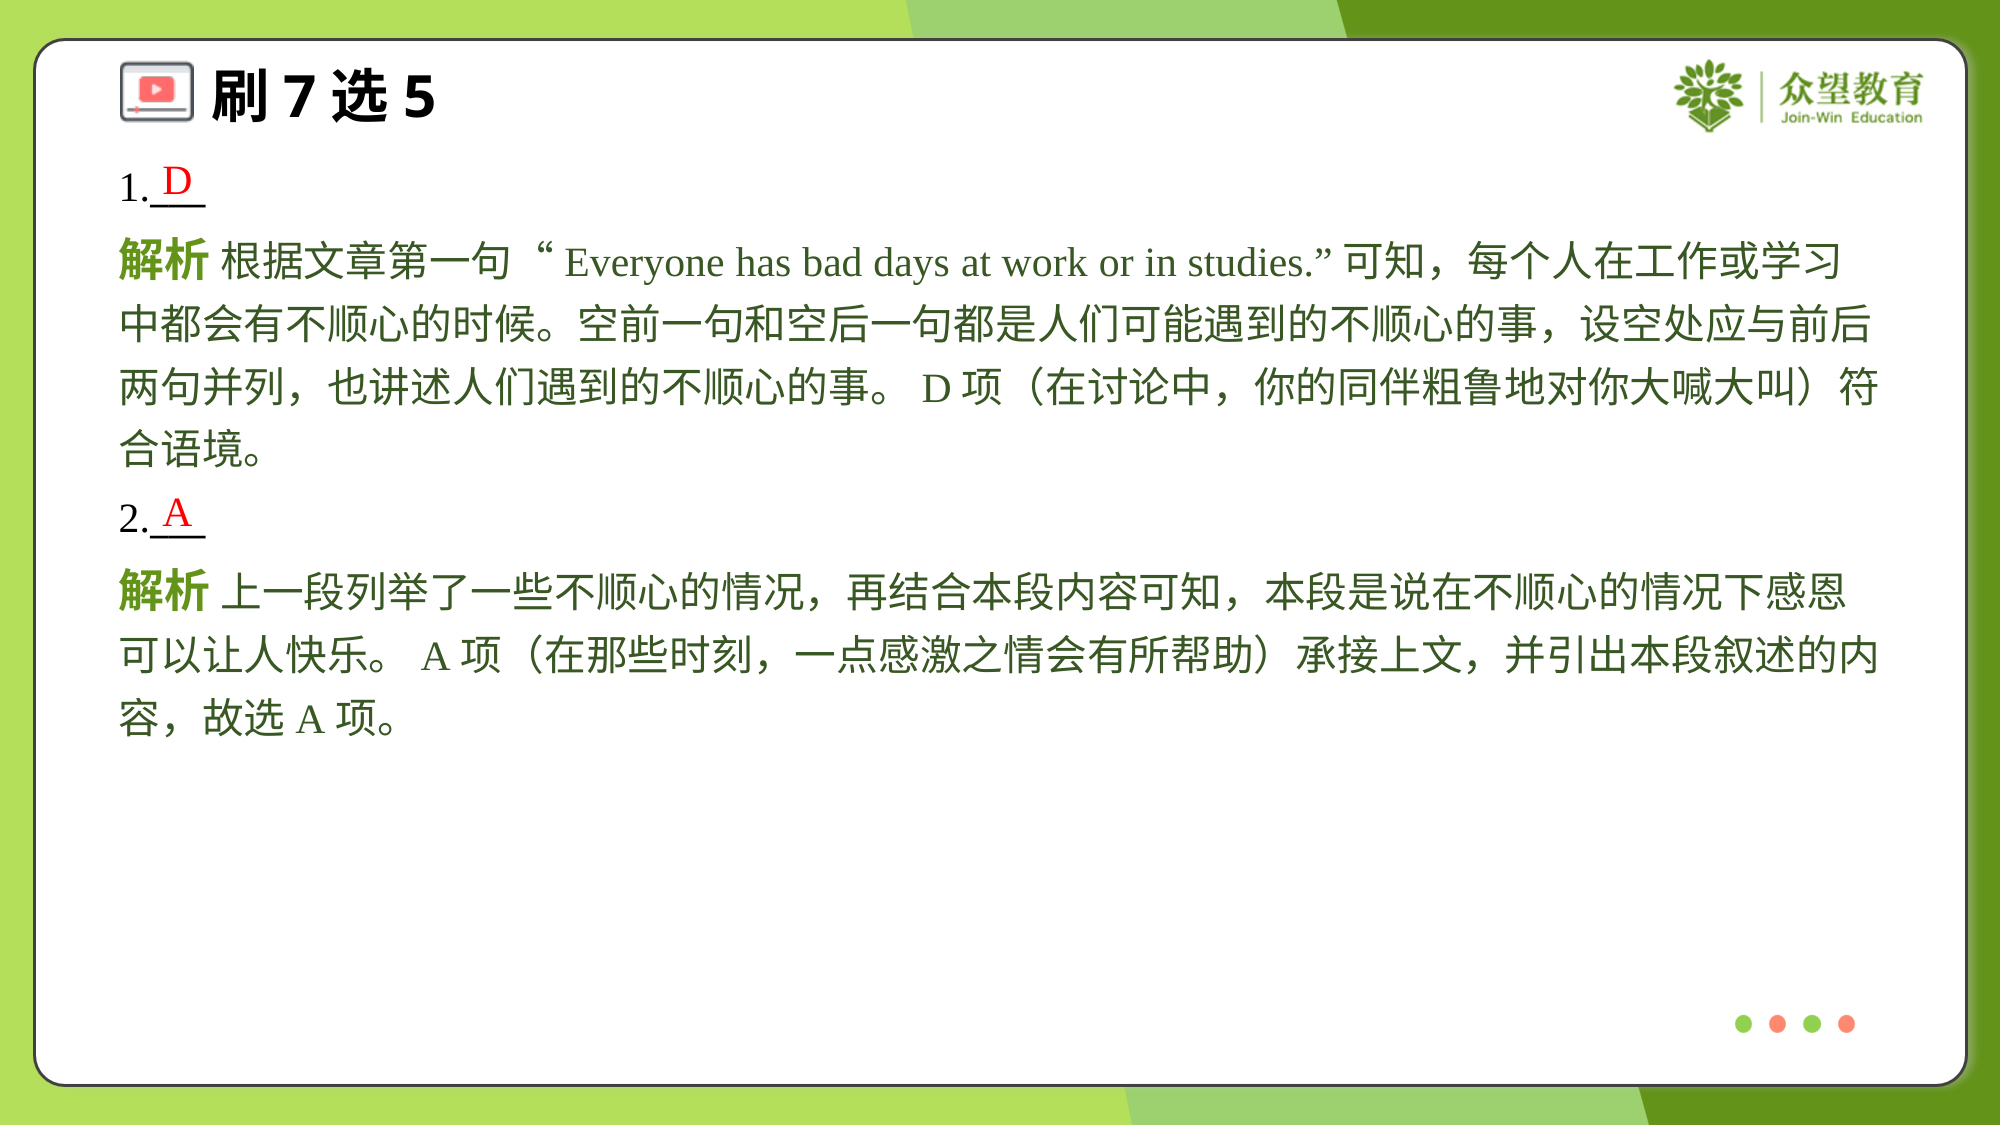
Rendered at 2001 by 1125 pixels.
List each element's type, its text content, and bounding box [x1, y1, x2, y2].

text_box A [147, 472, 208, 535]
text_box 2.___ [118, 478, 1883, 541]
text_box 解析 上一段列举了一些不顺心的情况，再结合本段内容可知，本段是说在不顺心的情况下感恩可以让人快乐。A项（在那些时刻，一点感激之情会有所帮助）承接上文，并引出本段叙述的内容，故选A项。 [118, 547, 1883, 742]
text_box 解析 根据文章第一句“Everyone has bad days at work or in studies.”可知，每个人在工作或学习中都会有不顺心的时候。空前一句和空后一句都是人们可能遇到的不顺心的事，设空处应与前后两句并列，也讲述人们遇到的不顺心的事。D项（在讨论中，你的同伴粗鲁地对你大喊大叫）符合语境。 [118, 216, 1883, 473]
text_box 1.___ [118, 146, 1883, 210]
picture [0, 0, 2000, 1125]
text_box D [147, 140, 208, 204]
